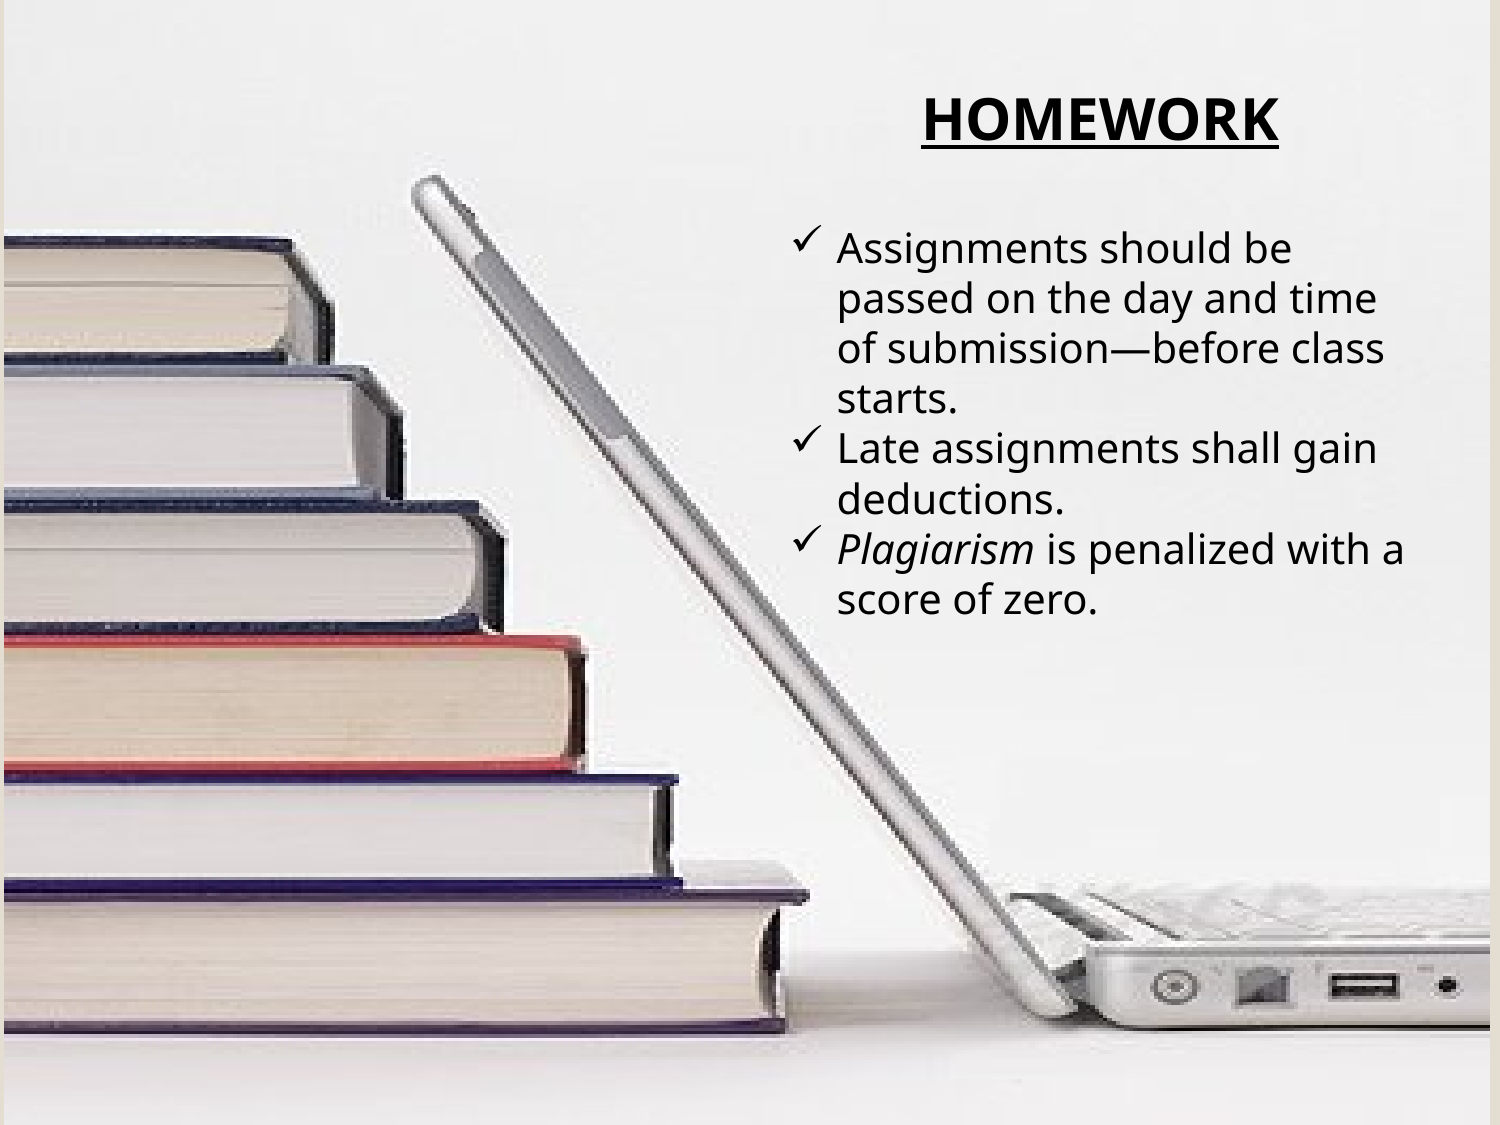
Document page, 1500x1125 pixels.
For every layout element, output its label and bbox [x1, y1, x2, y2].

list [4, 0, 1491, 1125]
